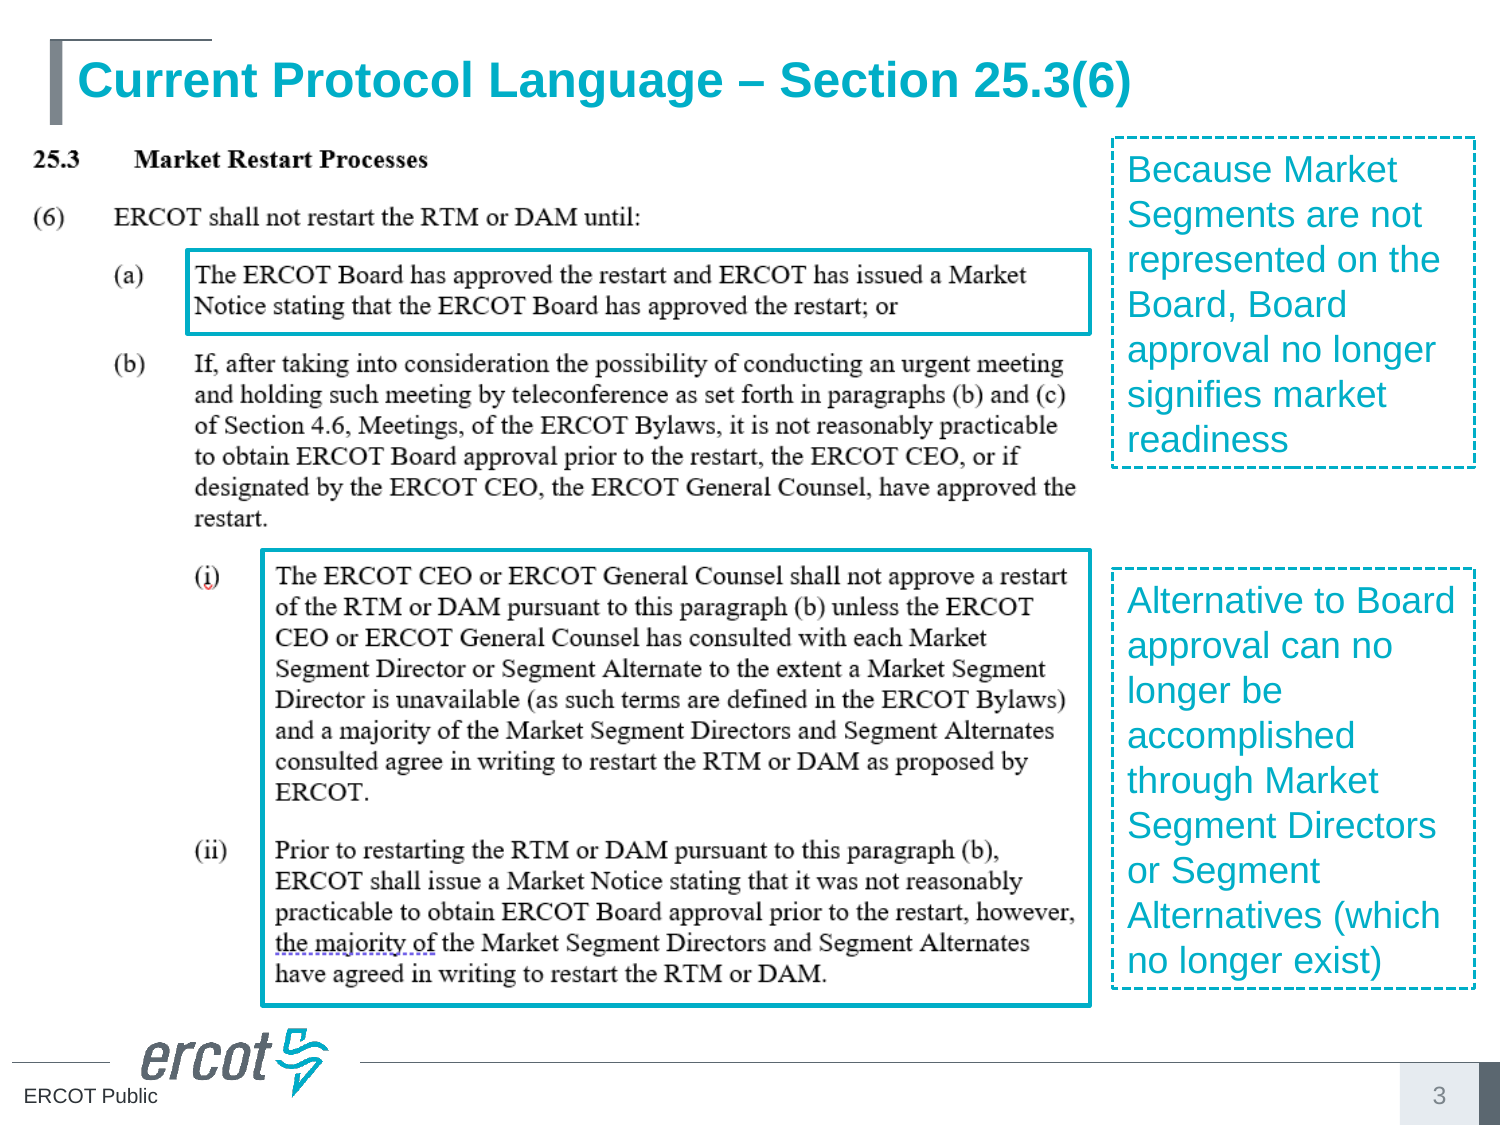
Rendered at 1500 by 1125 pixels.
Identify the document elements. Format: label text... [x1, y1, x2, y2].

title Current Protocol Language – Section 25.3(6) [62, 39, 1450, 125]
text_box Alternative to Board approval can no longer be accomplished through Market Segment Directors or Segment Alternatives (which no longer exist) [1112, 568, 1475, 989]
text_box Because Market Segments are not represented on the Board, Board approval no longer signifies market readiness [1112, 137, 1475, 468]
picture [137, 1024, 332, 1100]
slide_number 3 [1400, 1076, 1480, 1113]
text_box [260, 999, 1092, 1008]
picture [24, 137, 1091, 994]
